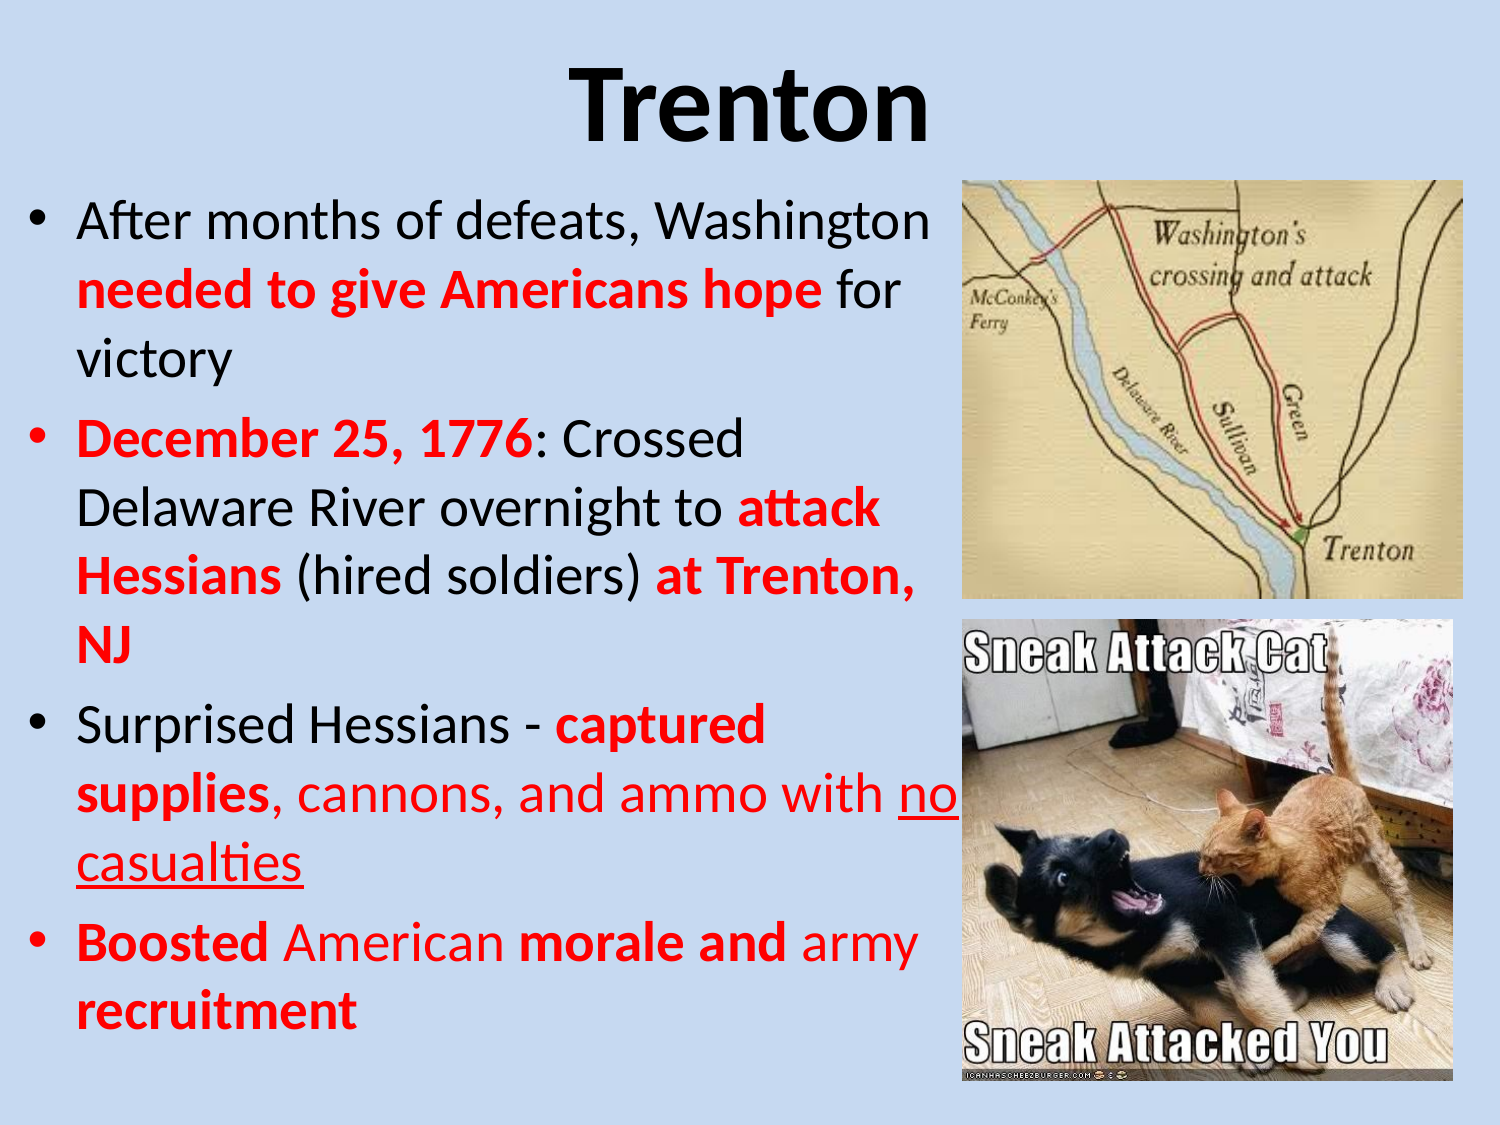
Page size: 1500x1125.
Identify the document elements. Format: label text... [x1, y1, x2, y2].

picture [962, 180, 1463, 599]
picture [962, 618, 1453, 1081]
title Trenton [75, 2, 1425, 179]
list After months of defeats, Washington needed to give Americans hope for victory December 25, 1776: Crossed Delaware River overnight to attack Hessians (hired soldiers) at Trenton, NJ Surprised Hessians - captured supplies, cannons, and ammo with no casualties Boosted American morale and army recruitment [12, 174, 988, 1050]
